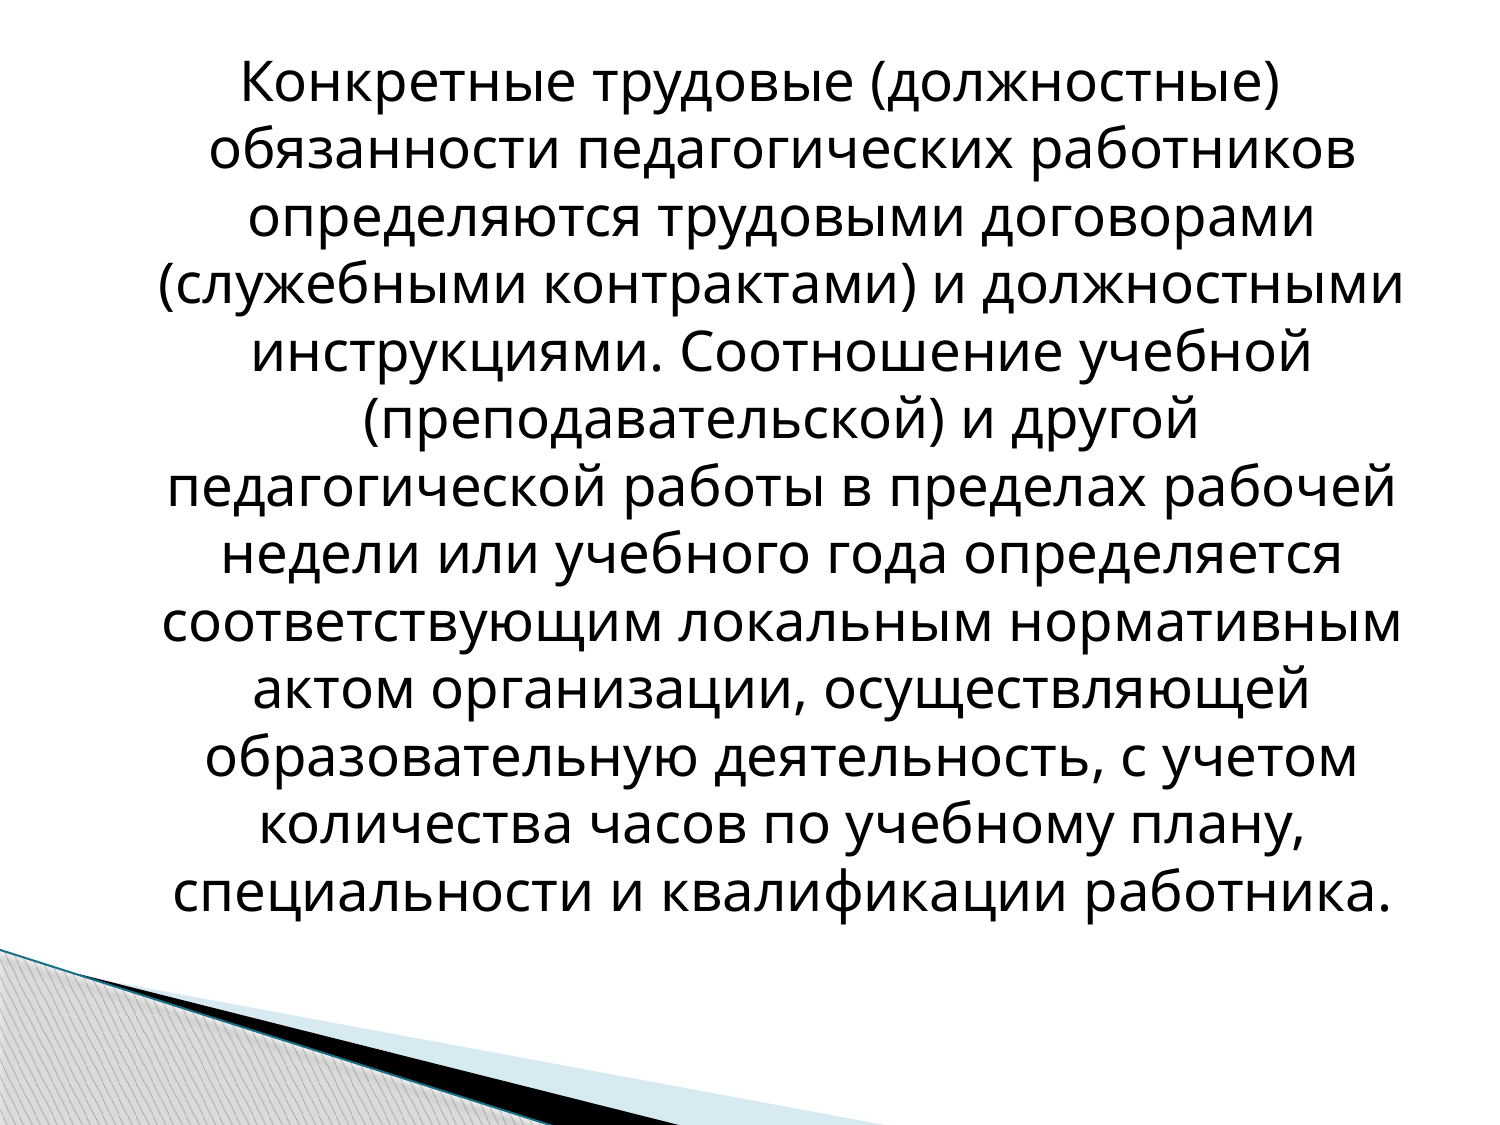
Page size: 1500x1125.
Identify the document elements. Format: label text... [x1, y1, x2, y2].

list Конкретные трудовые (должностные) обязанности педагогических работников определяются трудовыми договорами (служебными контрактами) и должностными инструкциями. Соотношение учебной (преподавательской) и другой педагогической работы в пределах рабочей недели или учебного года определяется соответствующим локальным нормативным актом организации, осуществляющей образовательную деятельность, с учетом количества часов по учебному плану, специальности и квалификации работника. [75, 37, 1425, 1005]
